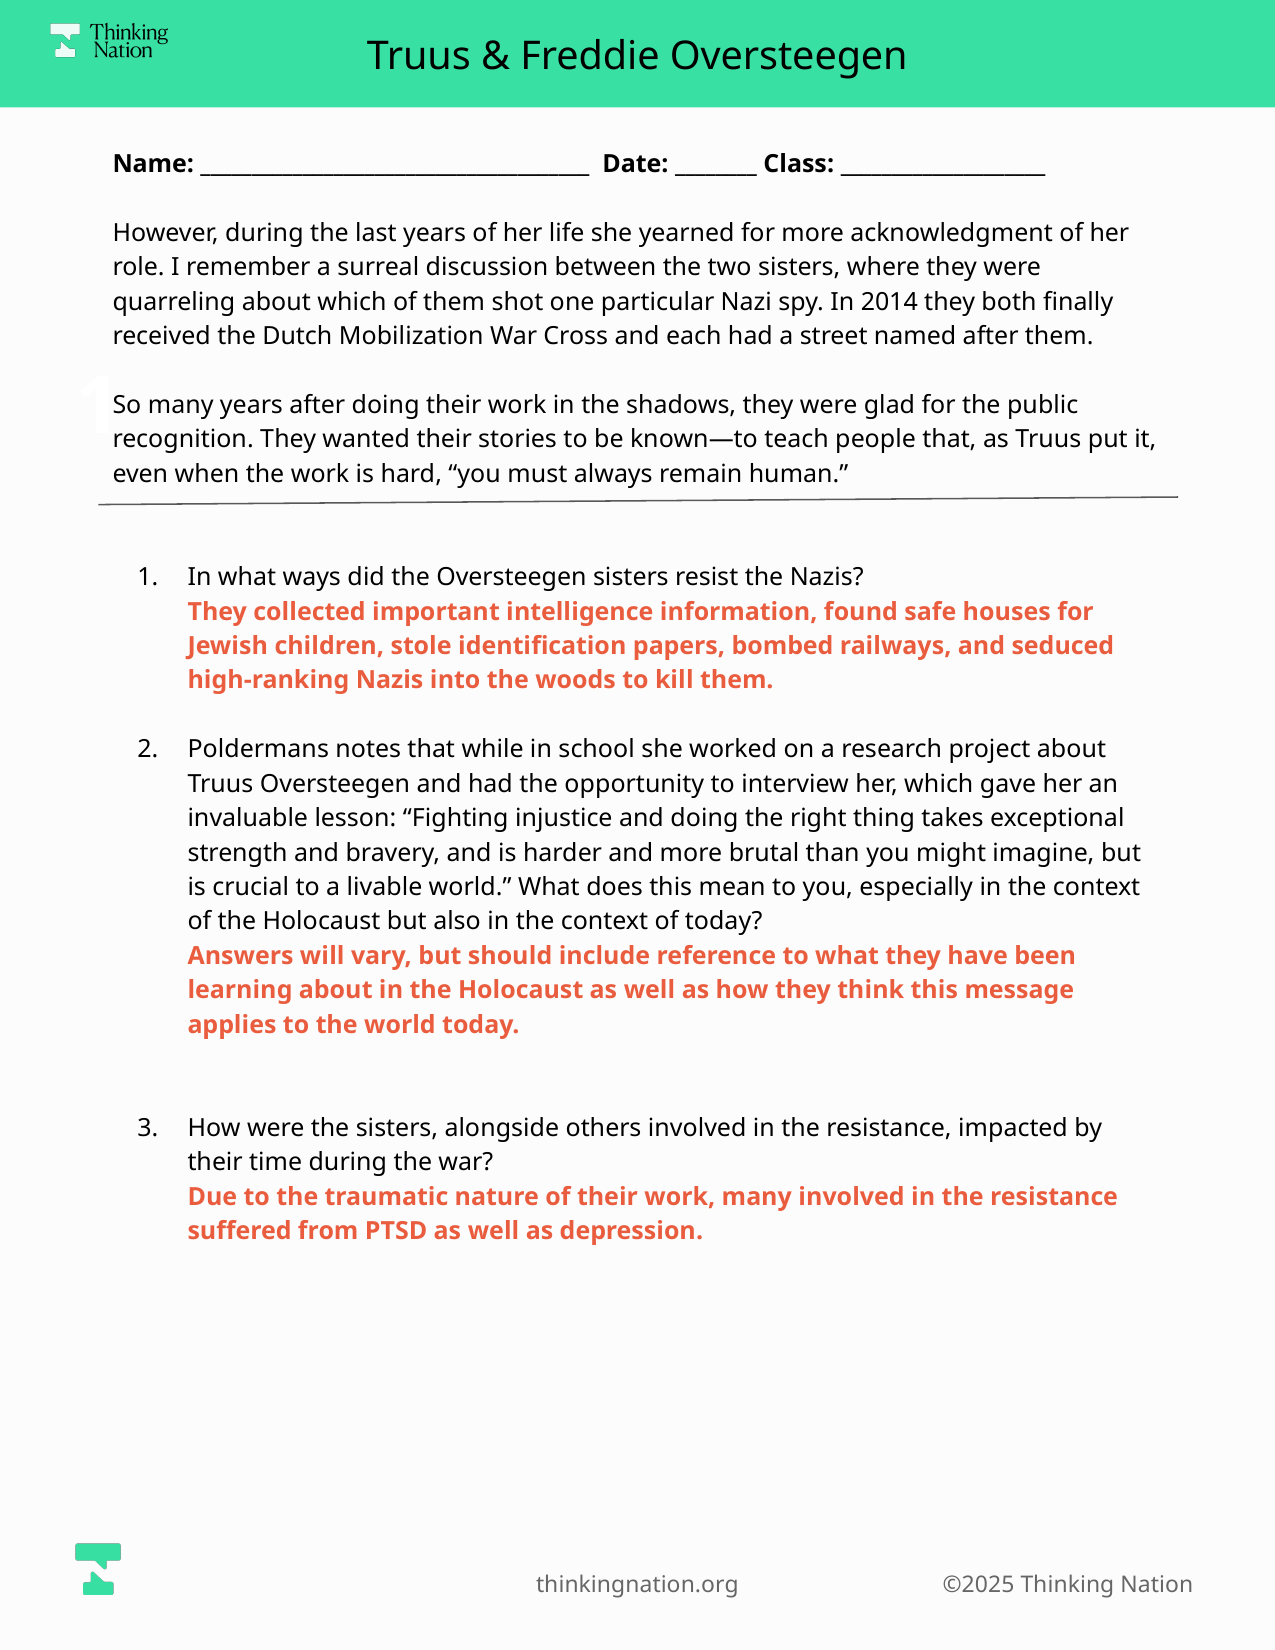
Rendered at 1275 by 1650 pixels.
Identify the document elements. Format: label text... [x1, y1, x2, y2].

text_box ©2025 Thinking Nation [907, 1553, 1210, 1605]
text_box Name: ______________________________________ Date: ________ Class: ____________________ However, during the last years of her life she yearned for more acknowledgment of her role. I remember a surreal discussion between the two sisters, where they were quarreling about which of them shot one particular Nazi spy. In 2014 they both finally received the Dutch Mobilization War Cross and each had a street named after them. So many years after doing their work in the shadows, they were glad for the public recognition. They wanted their stories to be known—to teach people that, as Truus put it, even when the work is hard, “you must always remain human.” In what ways did the Oversteegen sisters resist the Nazis? They collected important intelligence information, found safe houses for Jewish children, stole identification papers, bombed railways, and seduced high-ranking Nazis into the woods to kill them. Poldermans notes that while in school she worked on a research project about Truus Oversteegen and had the opportunity to interview her, which gave her an invaluable lesson: “Fighting injustice and doing the right thing takes exceptional strength and bravery, and is harder and more brutal than you might imagine, but is crucial to a livable world.” What does this mean to you, especially in the context of the Holocaust but also in the context of today? Answers will vary, but should include reference to what they have been learning about in the Holocaust as well as how they think this message applies to the world today. How were the sisters, alongside others involved in the resistance, impacted by their time during the war? Due to the traumatic nature of their work, many involved in the resistance suffered from PTSD as well as depression. [97, 512, 1178, 1260]
picture [36, 12, 172, 69]
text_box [98, 496, 1179, 505]
text_box Name: ______________________________________ Date: ________ Class: ____________________ However, during the last years of her life she yearned for more acknowledgment of her role. I remember a surreal discussion between the two sisters, where they were quarreling about which of them shot one particular Nazi spy. In 2014 they both finally received the Dutch Mobilization War Cross and each had a street named after them. So many years after doing their work in the shadows, they were glad for the public recognition. They wanted their stories to be known—to teach people that, as Truus put it, even when the work is hard, “you must always remain human.” In what ways did the Oversteegen sisters resist the Nazis? They collected important intelligence information, found safe houses for Jewish children, stole identification papers, bombed railways, and seduced high-ranking Nazis into the woods to kill them. Poldermans notes that while in school she worked on a research project about Truus Oversteegen and had the opportunity to interview her, which gave her an invaluable lesson: “Fighting injustice and doing the right thing takes exceptional strength and bravery, and is harder and more brutal than you might imagine, but is crucial to a livable world.” What does this mean to you, especially in the context of the Holocaust but also in the context of today? Answers will vary, but should include reference to what they have been learning about in the Holocaust as well as how they think this message applies to the world today. How were the sisters, alongside others involved in the resistance, impacted by their time during the war? Due to the traumatic nature of their work, many involved in the resistance suffered from PTSD as well as depression. [97, 132, 1178, 496]
text_box thinkingnation.org [486, 1553, 789, 1605]
text_box 1 [30, 315, 165, 450]
text_box Truus & Freddie Oversteegen [0, 0, 1275, 108]
picture [62, 1533, 134, 1605]
